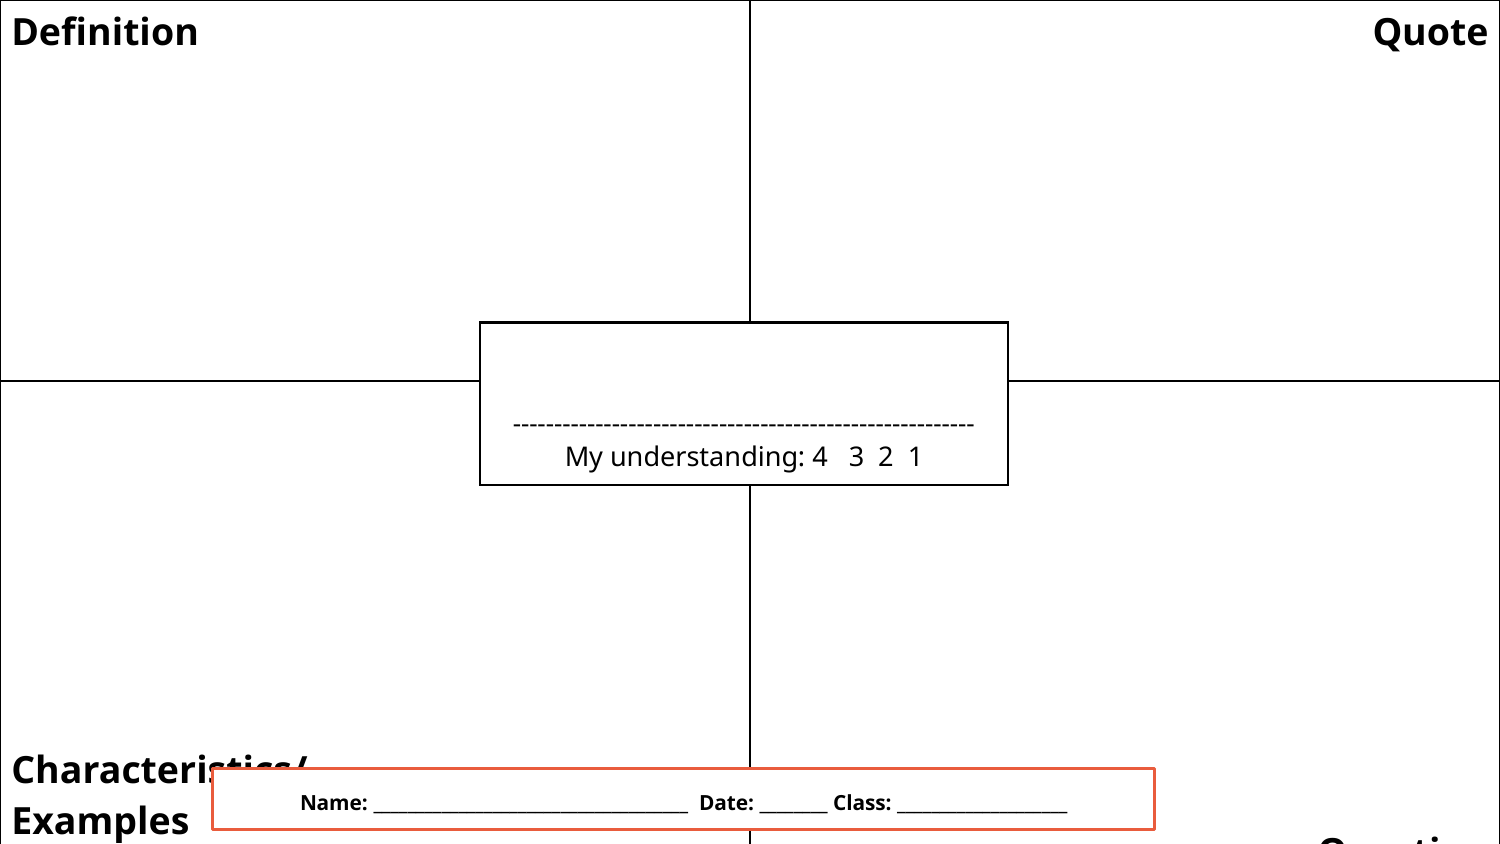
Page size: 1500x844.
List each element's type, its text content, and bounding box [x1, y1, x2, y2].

table_header Definition [1, 1, 749, 380]
table_cell Question [751, 382, 1499, 844]
text_box -------------------------------------------------------- My understanding: 4 3 2 1 [480, 322, 1008, 486]
table_cell Characteristics/ Examples [1, 382, 749, 844]
text_box Name: _____________________________________ Date: ________ Class: ____________________ [212, 768, 1155, 830]
table_header Quote [751, 1, 1499, 380]
